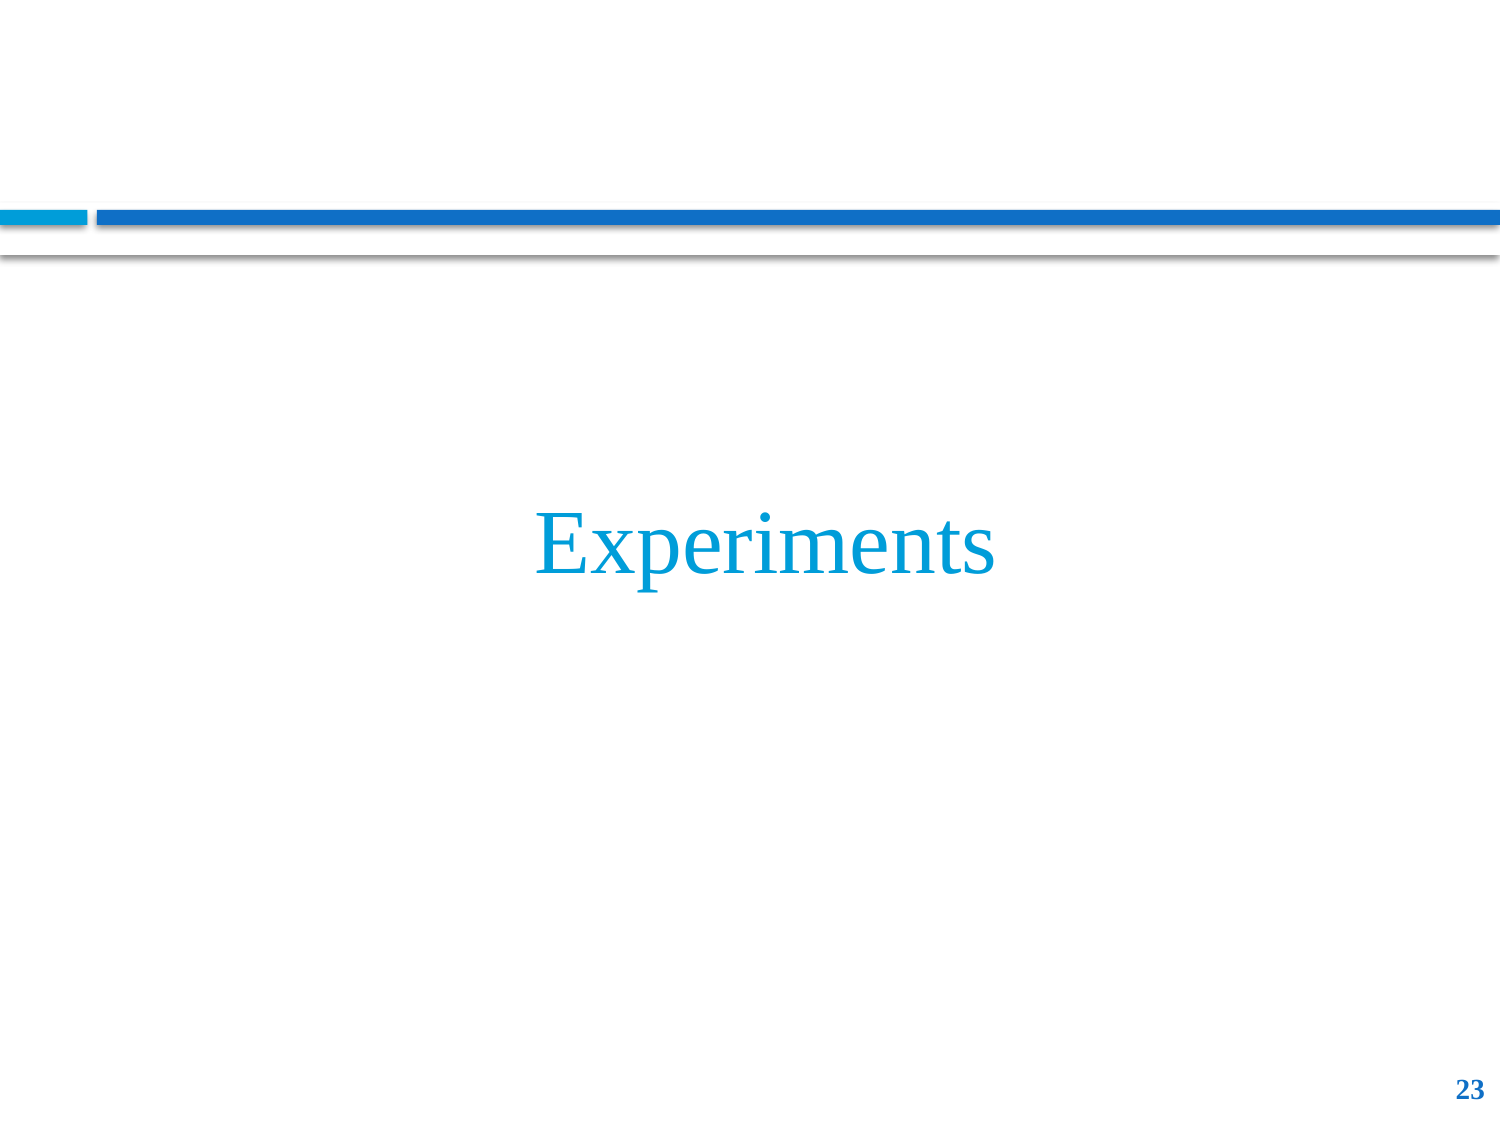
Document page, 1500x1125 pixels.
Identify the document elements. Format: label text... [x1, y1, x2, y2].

slide_number 23 [1425, 1050, 1500, 1125]
text_box Experiments [519, 474, 1014, 600]
